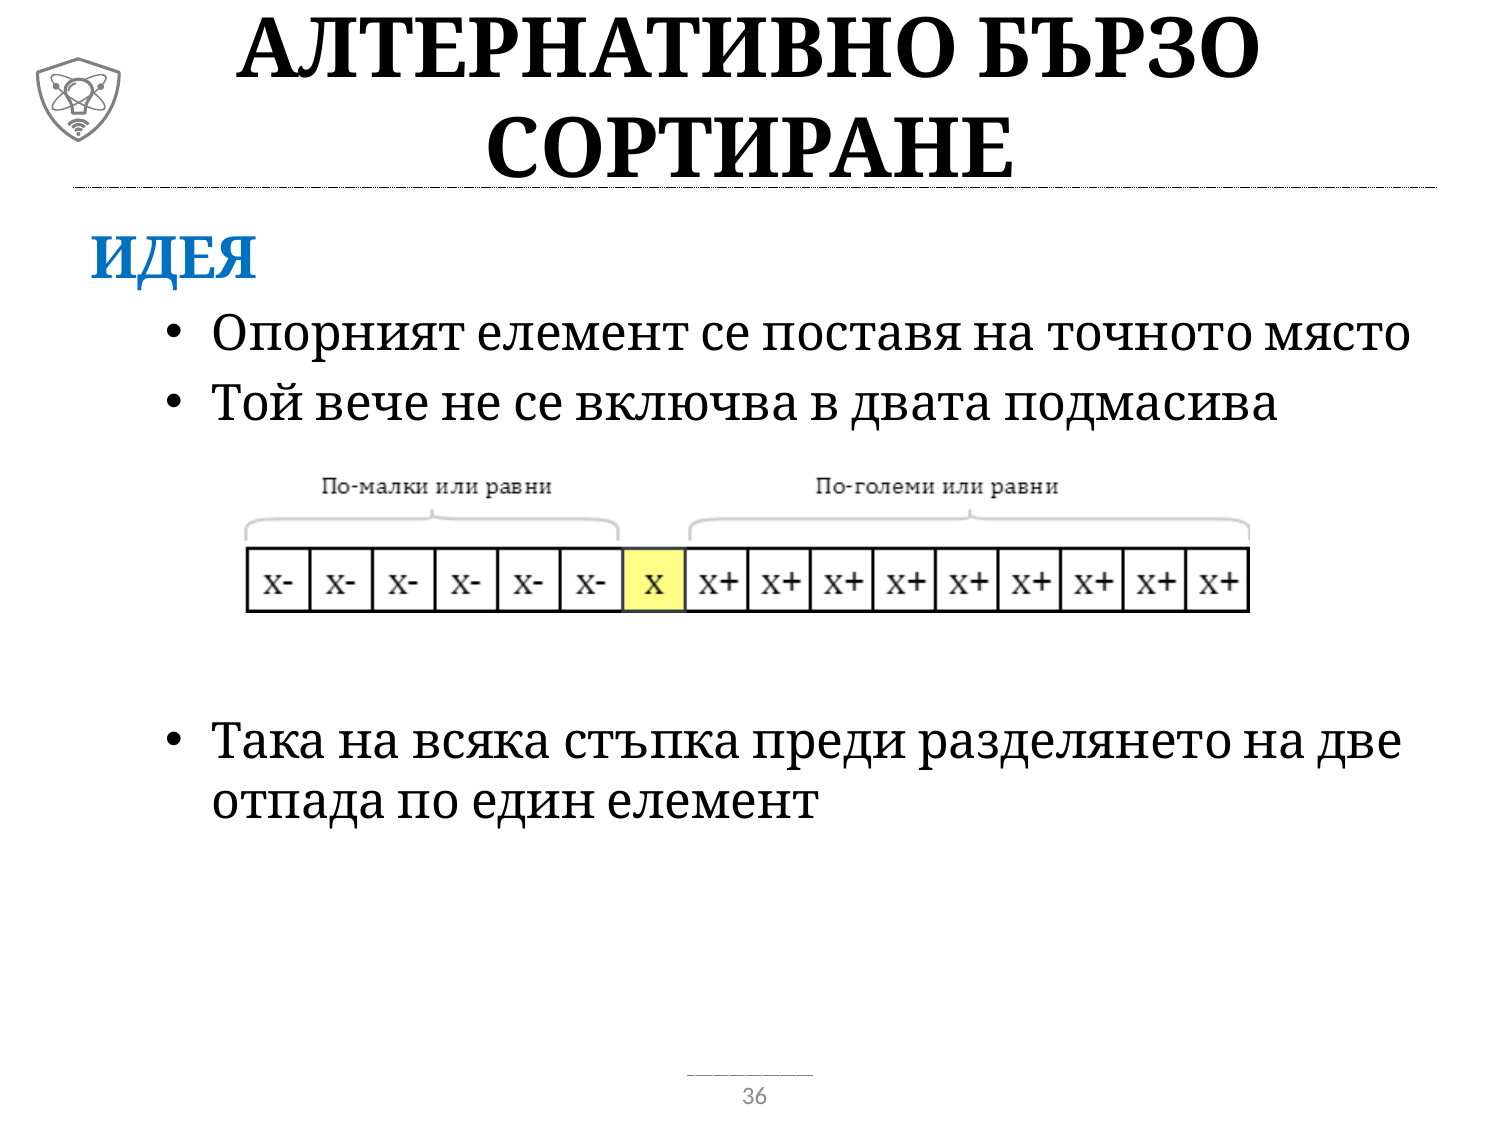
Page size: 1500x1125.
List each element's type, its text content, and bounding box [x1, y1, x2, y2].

picture [243, 452, 1251, 613]
slide_number 36 [579, 1065, 930, 1125]
title Алтернативно бързо сортиране [0, 0, 1500, 188]
list Идея Опорният елемент се поставя на точното място Той вече не се включва в двата подмасива Така на всяка стъпка преди разделянето на две отпада по един елемент [75, 212, 1450, 1063]
